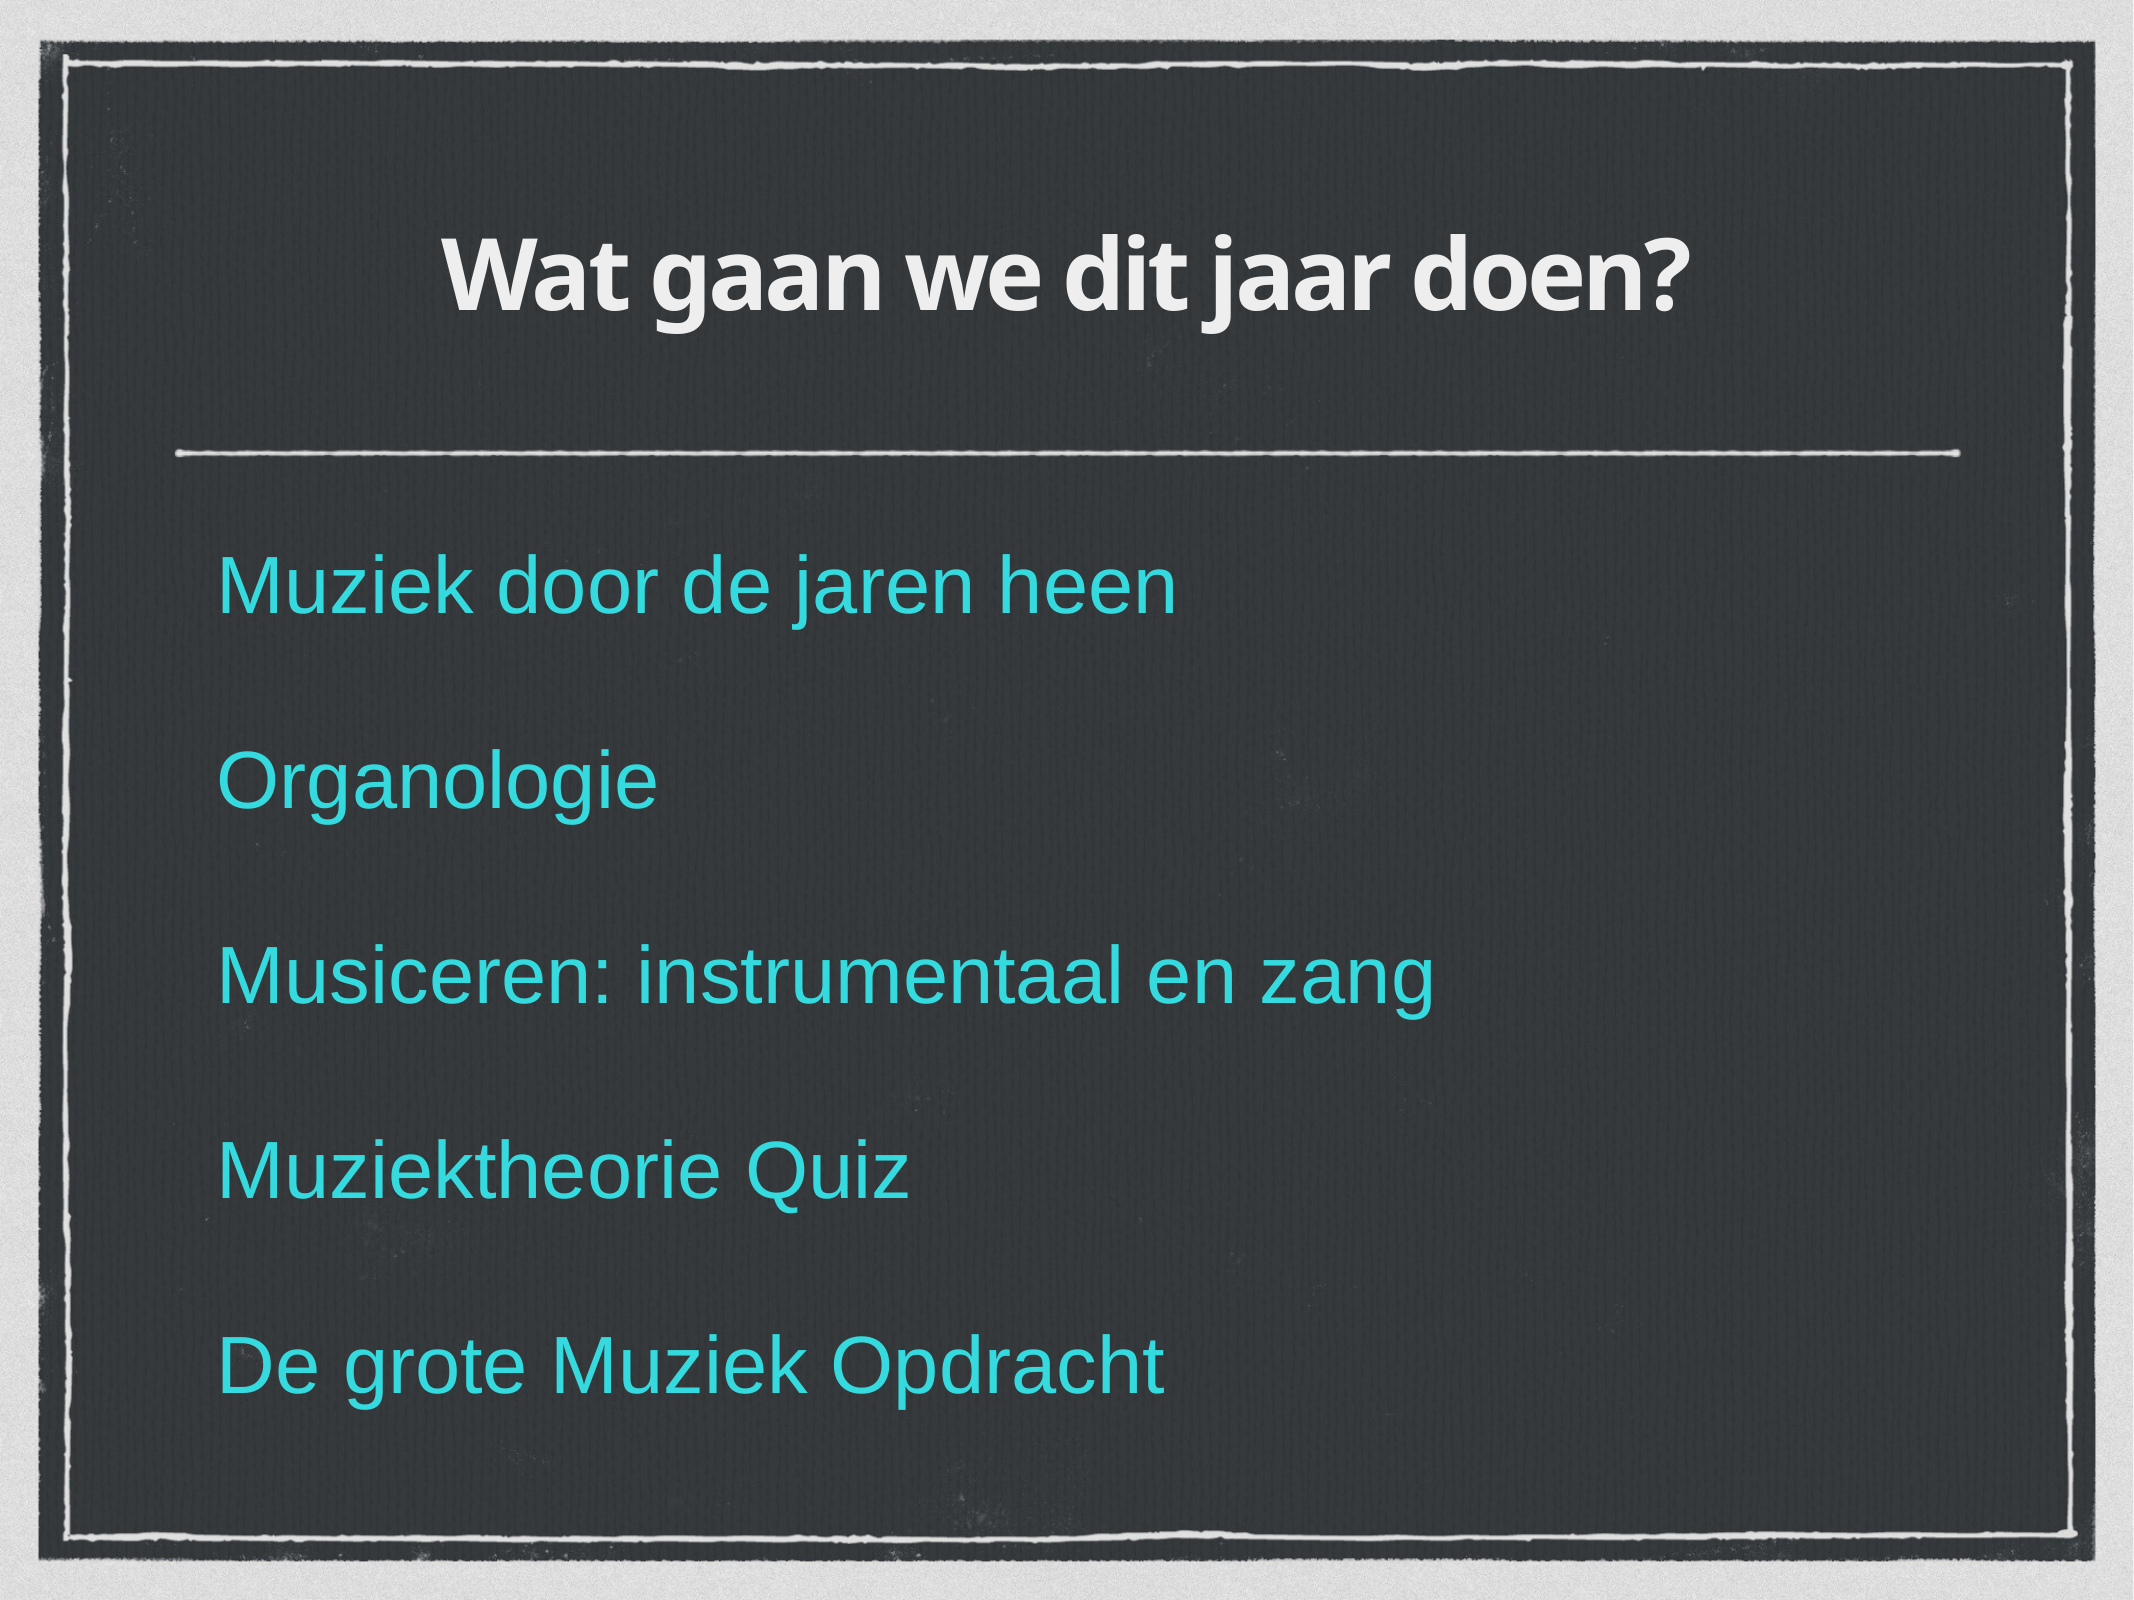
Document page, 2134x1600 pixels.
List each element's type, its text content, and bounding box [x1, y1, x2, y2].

picture [0, 0, 2134, 1600]
list Muziek door de jaren heen Organologie Musiceren: instrumentaal en zang Muziektheorie Quiz De grote Muziek Opdracht [207, 501, 1926, 1441]
title Wat gaan we dit jaar doen? [207, 114, 1926, 428]
